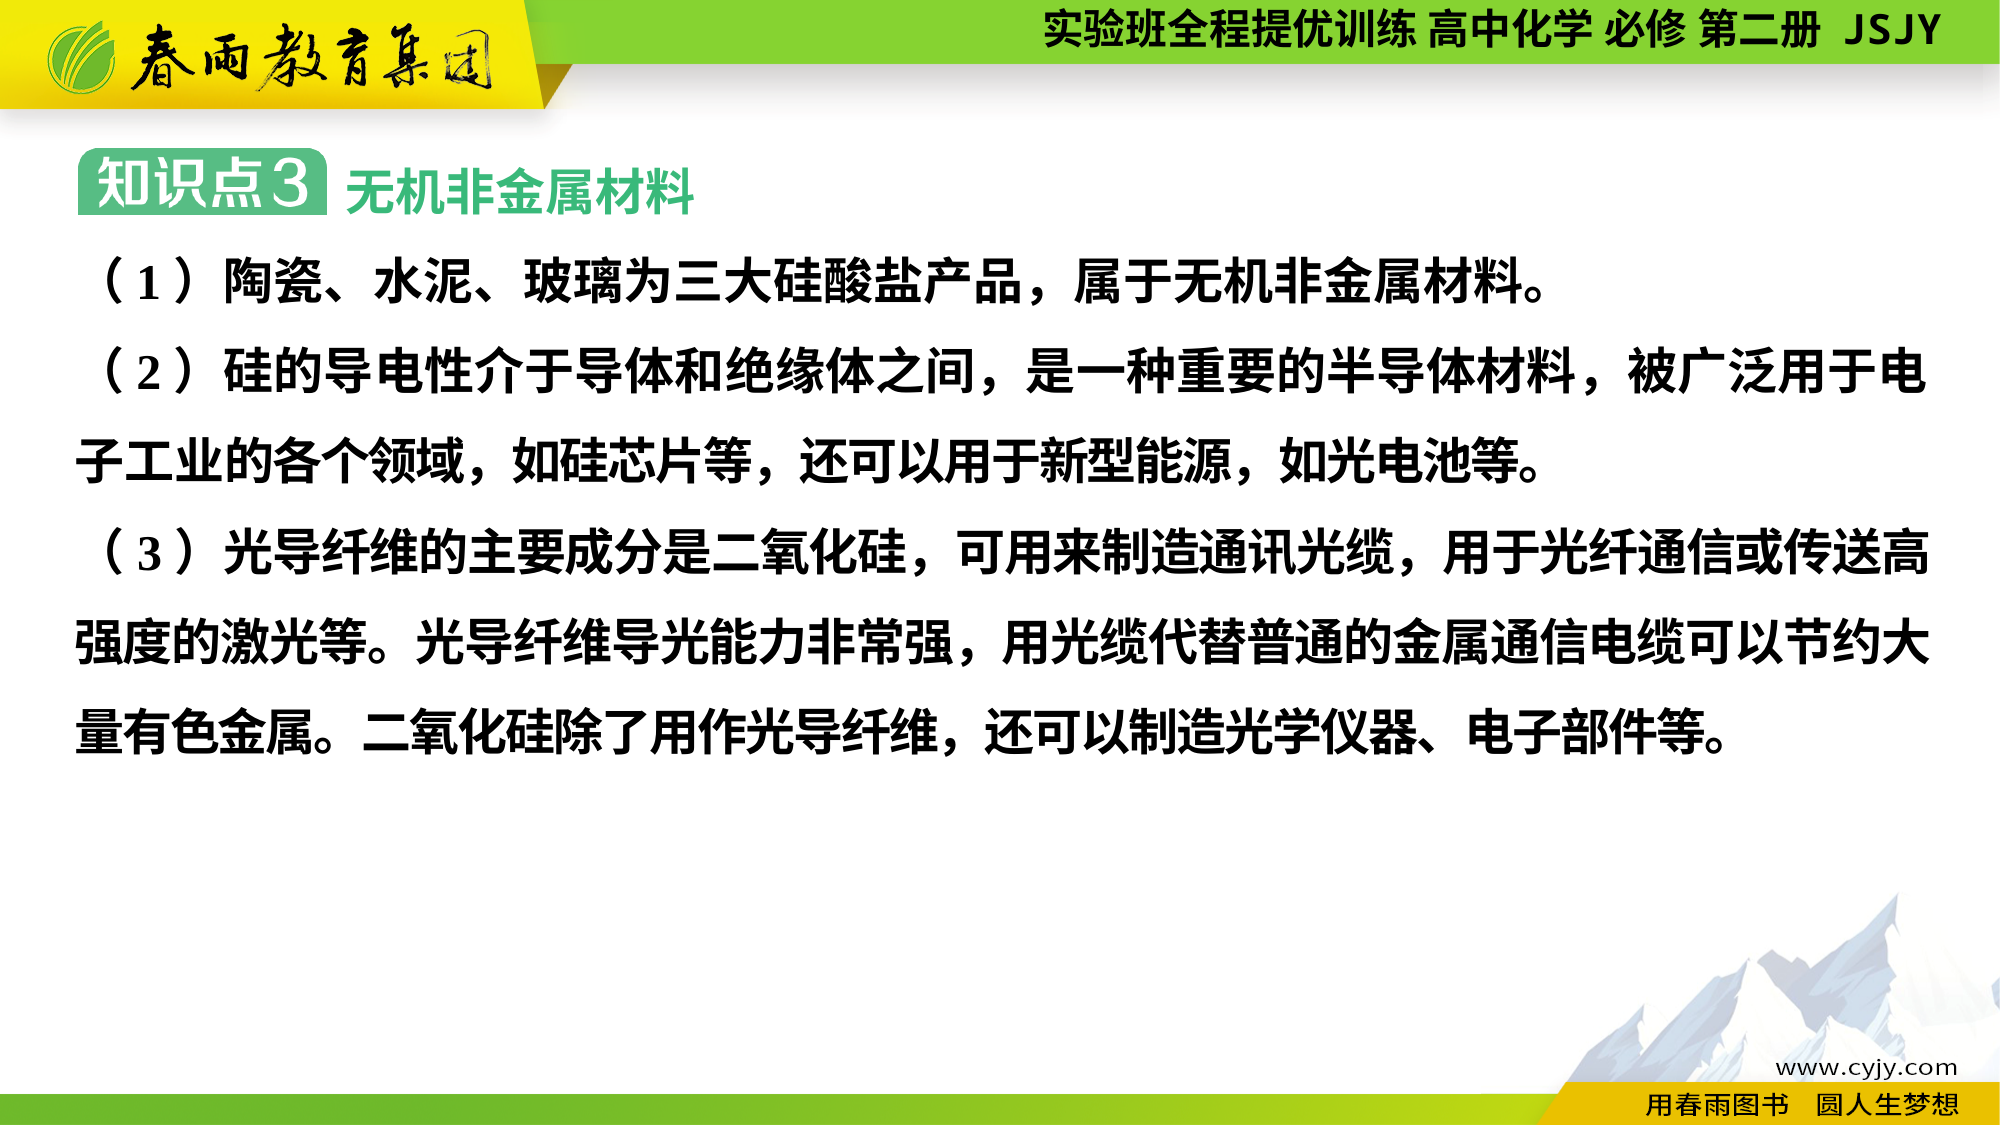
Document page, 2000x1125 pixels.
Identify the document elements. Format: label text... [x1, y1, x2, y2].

picture [0, 0, 2000, 1125]
list 无机非金属材料 （1）陶瓷、水泥、玻璃为三大硅酸盐产品，属于无机非金属材料。 （2）硅的导电性介于导体和绝缘体之间，是一种重要的半导体材料，被广泛用于电子工业的各个领域，如硅芯片等，还可以用于新型能源，如光电池等。 （3）光导纤维的主要成分是二氧化硅，可用来制造通讯光缆，用于光纤通信或传送高强度的激光等。光导纤维导光能力非常强，用光缆代替普通的金属通信电缆可以节约大量有色金属。二氧化硅除了用作光导纤维，还可以制造光学仪器、电子部件等。 [59, 122, 1944, 774]
